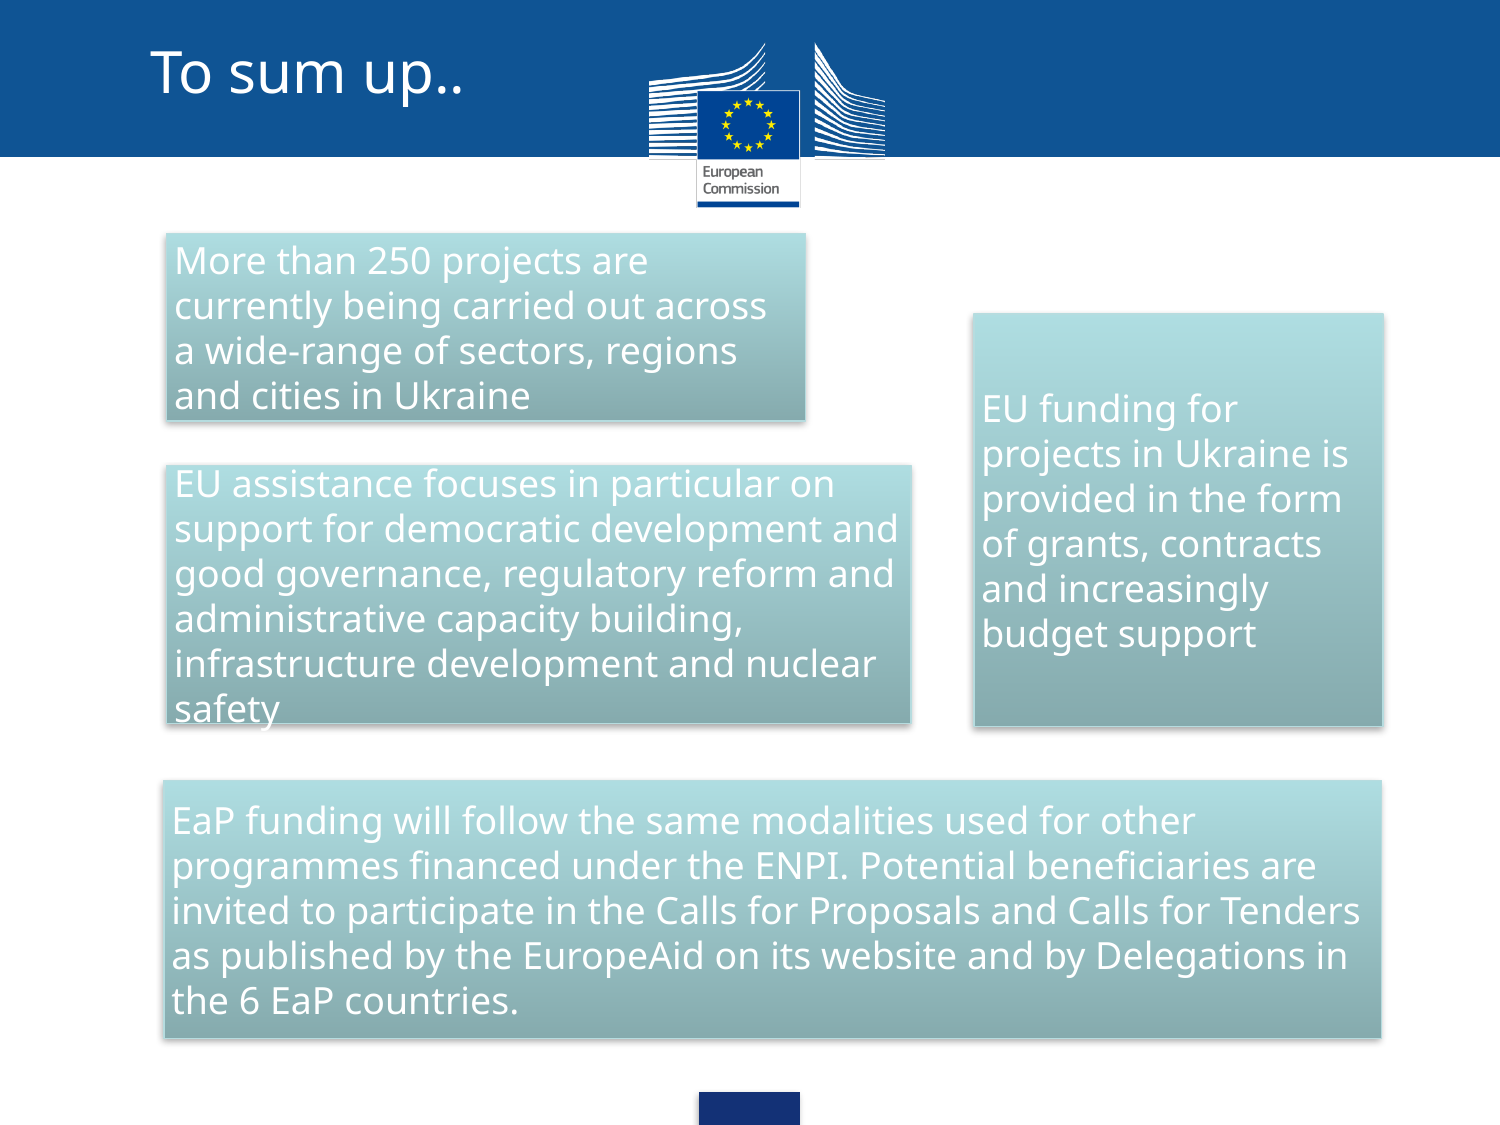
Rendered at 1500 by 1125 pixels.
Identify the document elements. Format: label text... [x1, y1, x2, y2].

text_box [166, 449, 912, 740]
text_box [973, 273, 1384, 767]
picture [649, 42, 885, 208]
text_box To sum up.. [150, 35, 560, 106]
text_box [163, 780, 1382, 1039]
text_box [166, 227, 806, 427]
